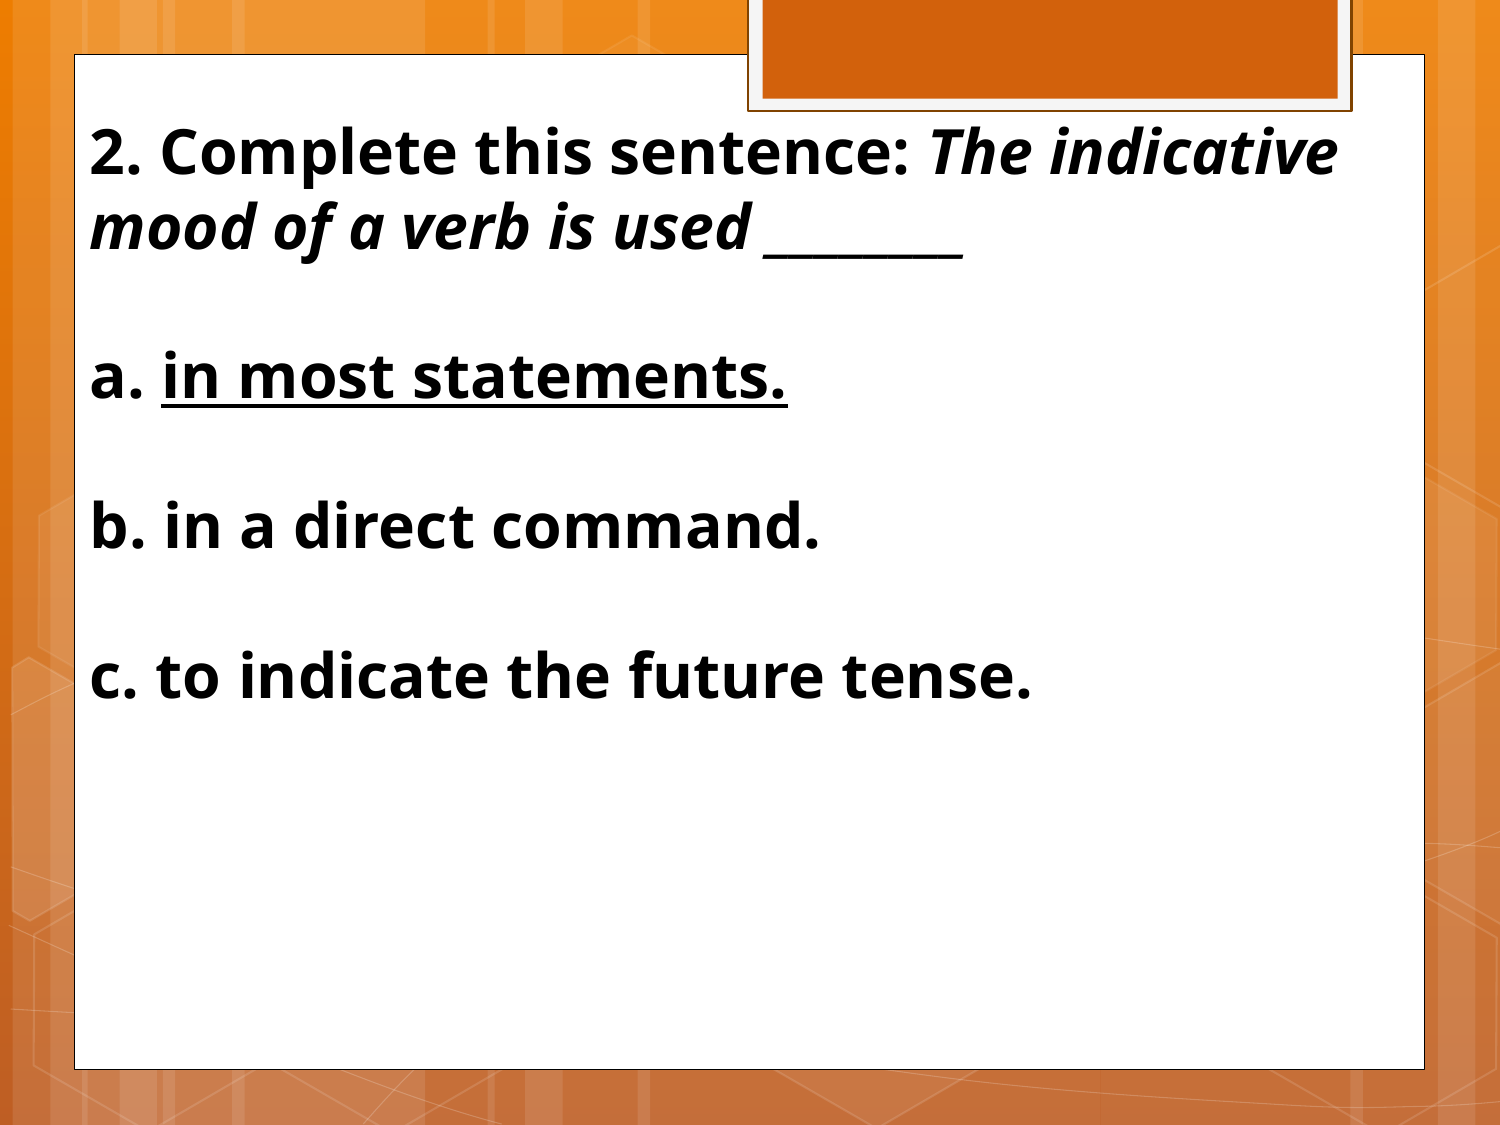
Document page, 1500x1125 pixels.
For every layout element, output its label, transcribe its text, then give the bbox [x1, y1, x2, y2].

text_box 2. Complete this sentence: The indicative mood of a verb is used ________ a. in most statements. b. in a direct command. c. to indicate the future tense. [75, 104, 1400, 825]
